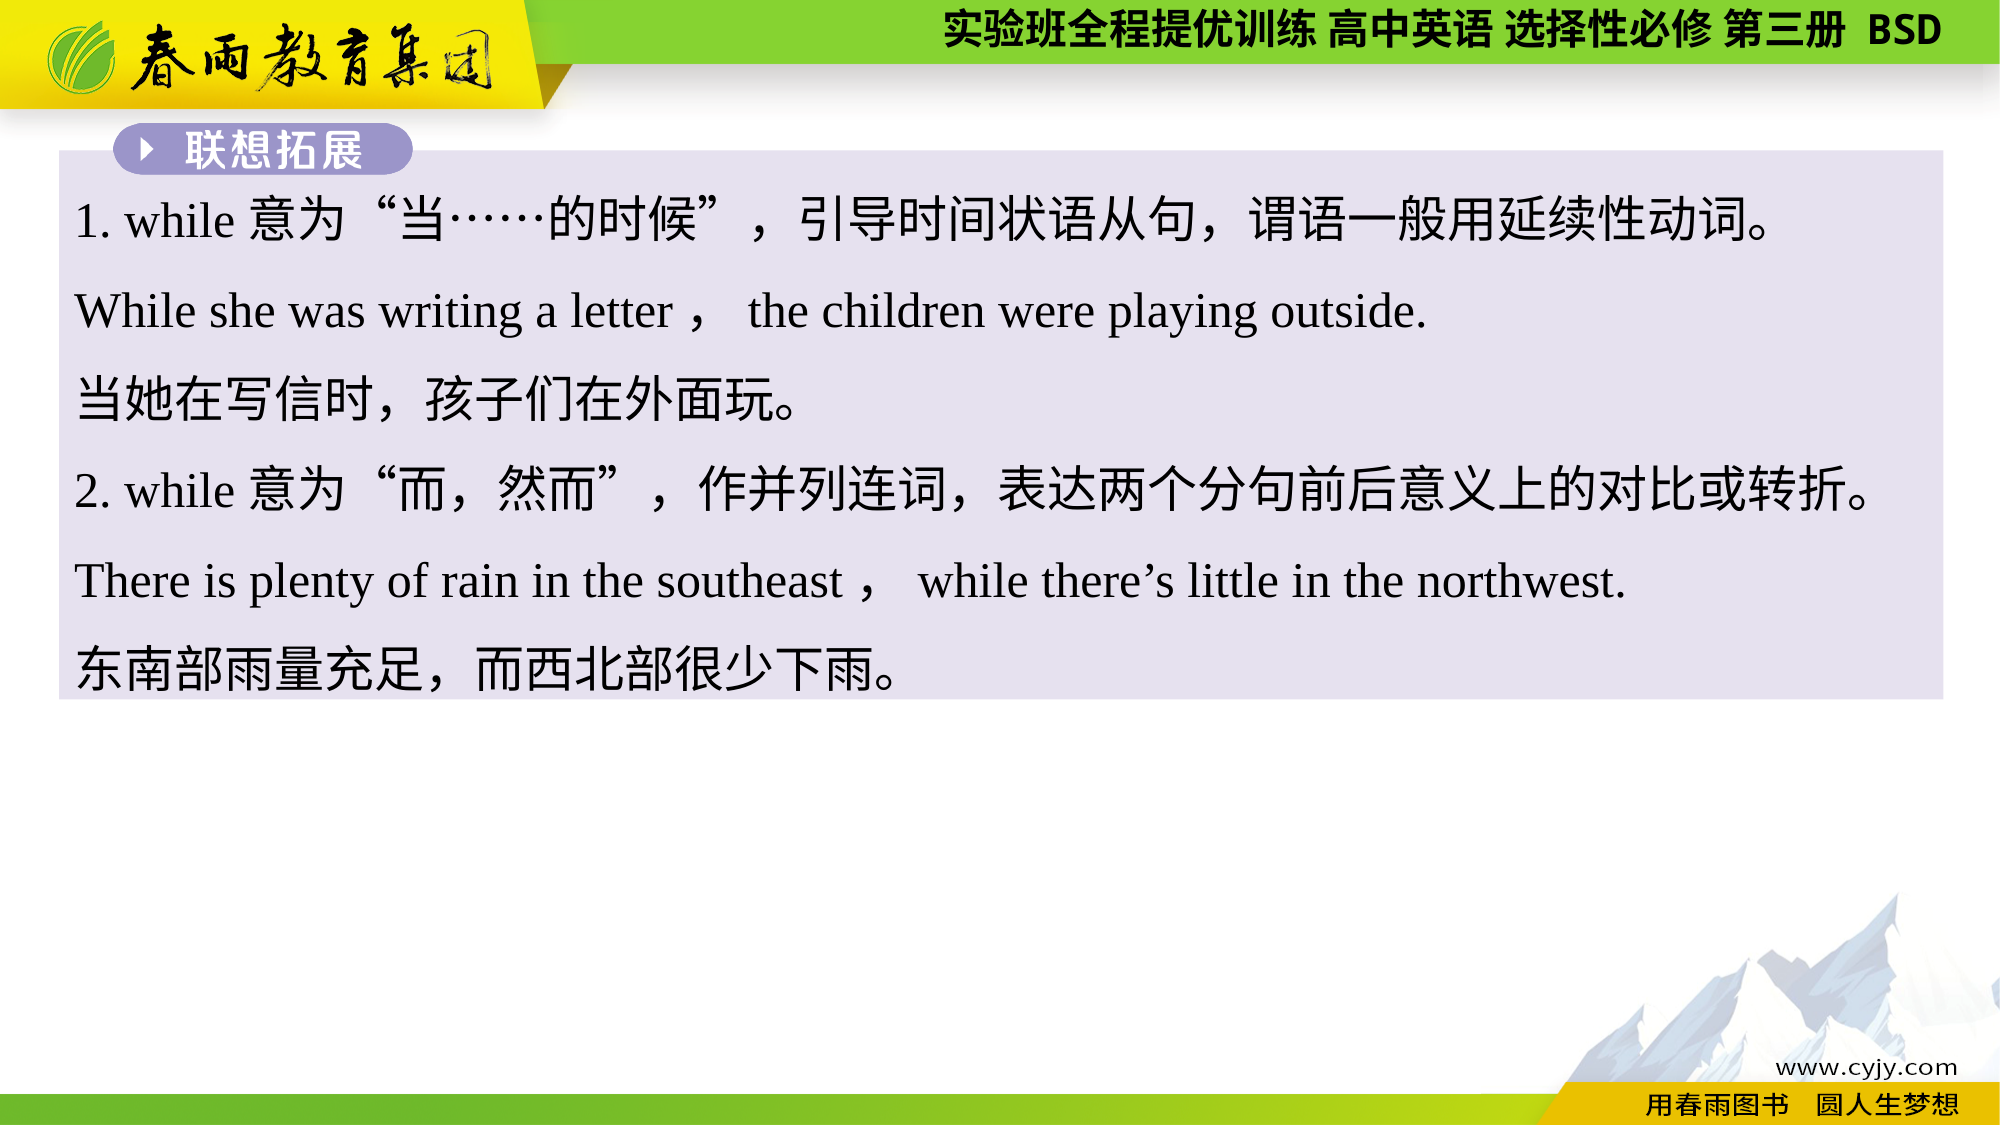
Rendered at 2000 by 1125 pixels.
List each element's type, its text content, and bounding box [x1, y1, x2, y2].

picture [0, 0, 2000, 1125]
list 1. while意为“当……的时候”，引导时间状语从句，谓语一般用延续性动词。 While she was writing a letter，the children were playing outside. 当她在写信时，孩子们在外面玩。 2. while意为“而，然而”，作并列连词，表达两个分句前后意义上的对比或转折。 There is plenty of rain in the southeast，while there’s little in the northwest. 东南部雨量充足，而西北部很少下雨。 [59, 150, 1944, 700]
